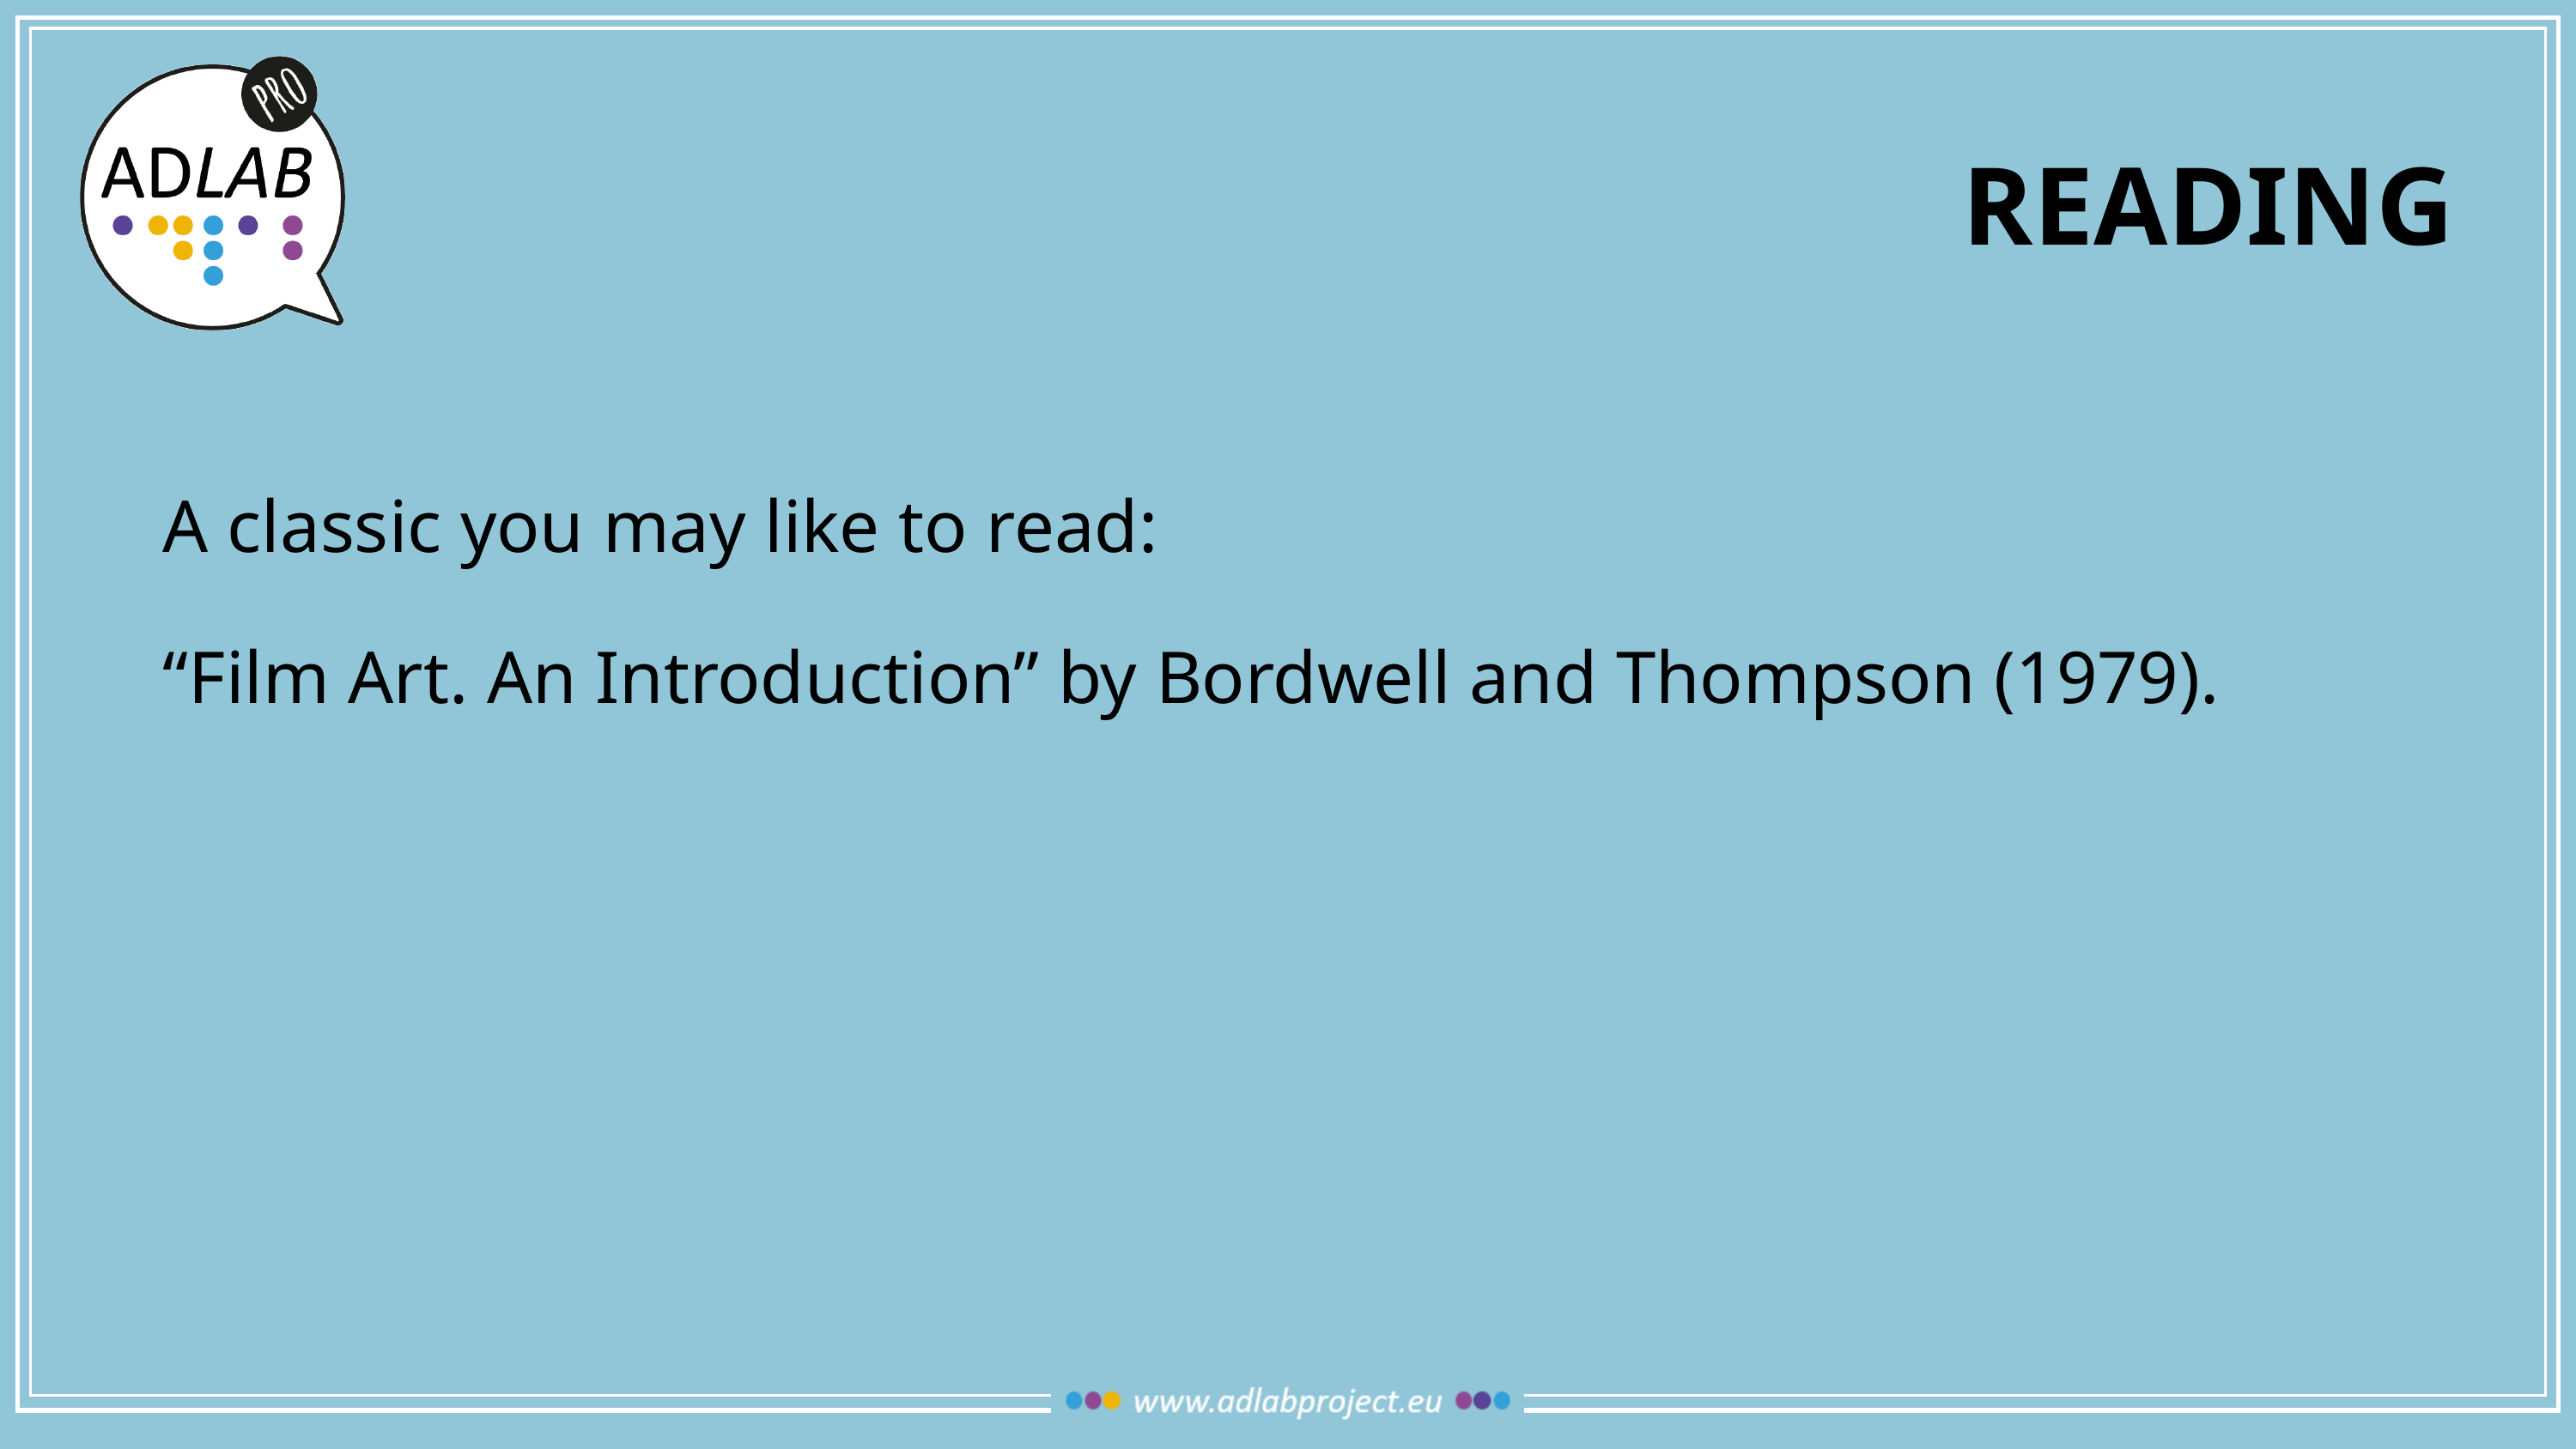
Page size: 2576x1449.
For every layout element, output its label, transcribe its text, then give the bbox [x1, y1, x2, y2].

title READING [384, 70, 2467, 351]
picture [72, 49, 353, 330]
list A classic you may like to read: “Film Art. An Introduction” by Bordwell and Thompson (1979). [150, 431, 2467, 1087]
picture [1051, 1378, 1524, 1429]
